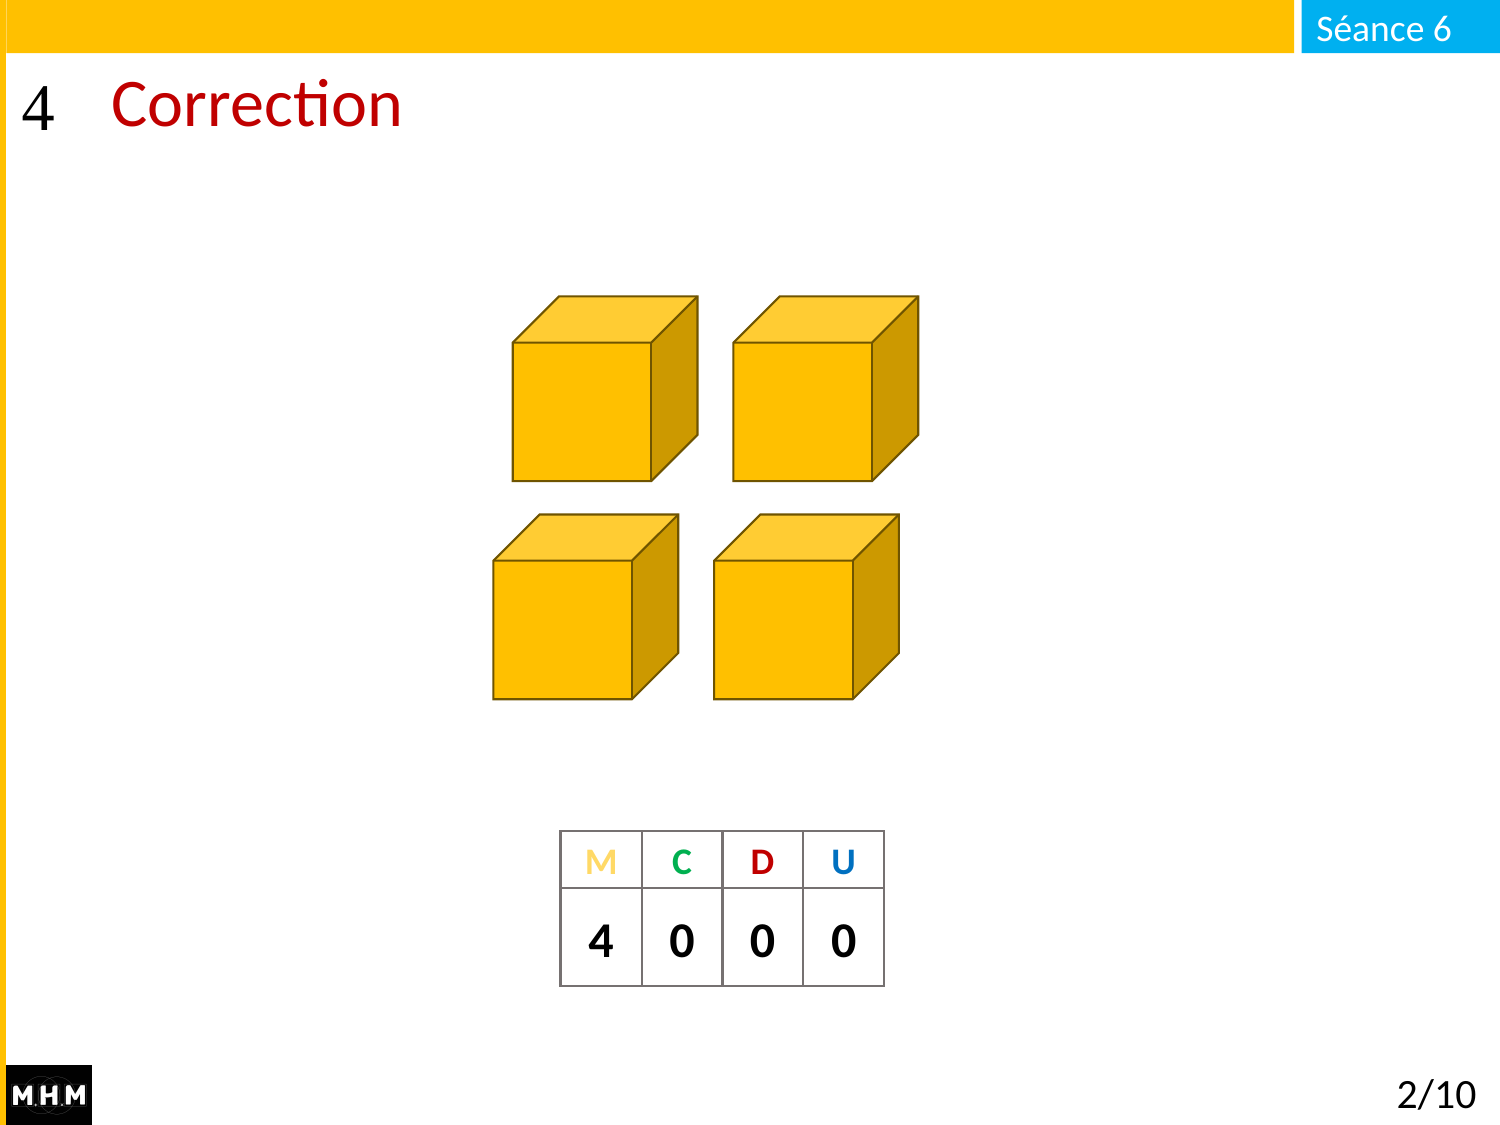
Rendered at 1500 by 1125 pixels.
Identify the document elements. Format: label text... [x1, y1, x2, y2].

text_box [732, 295, 920, 483]
text_box [719, 516, 894, 559]
text_box [492, 513, 680, 701]
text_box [560, 831, 885, 987]
picture [6, 1065, 92, 1125]
text_box [738, 298, 914, 341]
list 2/10 [1373, 1064, 1500, 1125]
title Correction [96, 60, 1391, 150]
text_box [713, 513, 900, 701]
text_box [511, 295, 699, 483]
text_box [498, 516, 674, 559]
text_box [517, 298, 693, 341]
